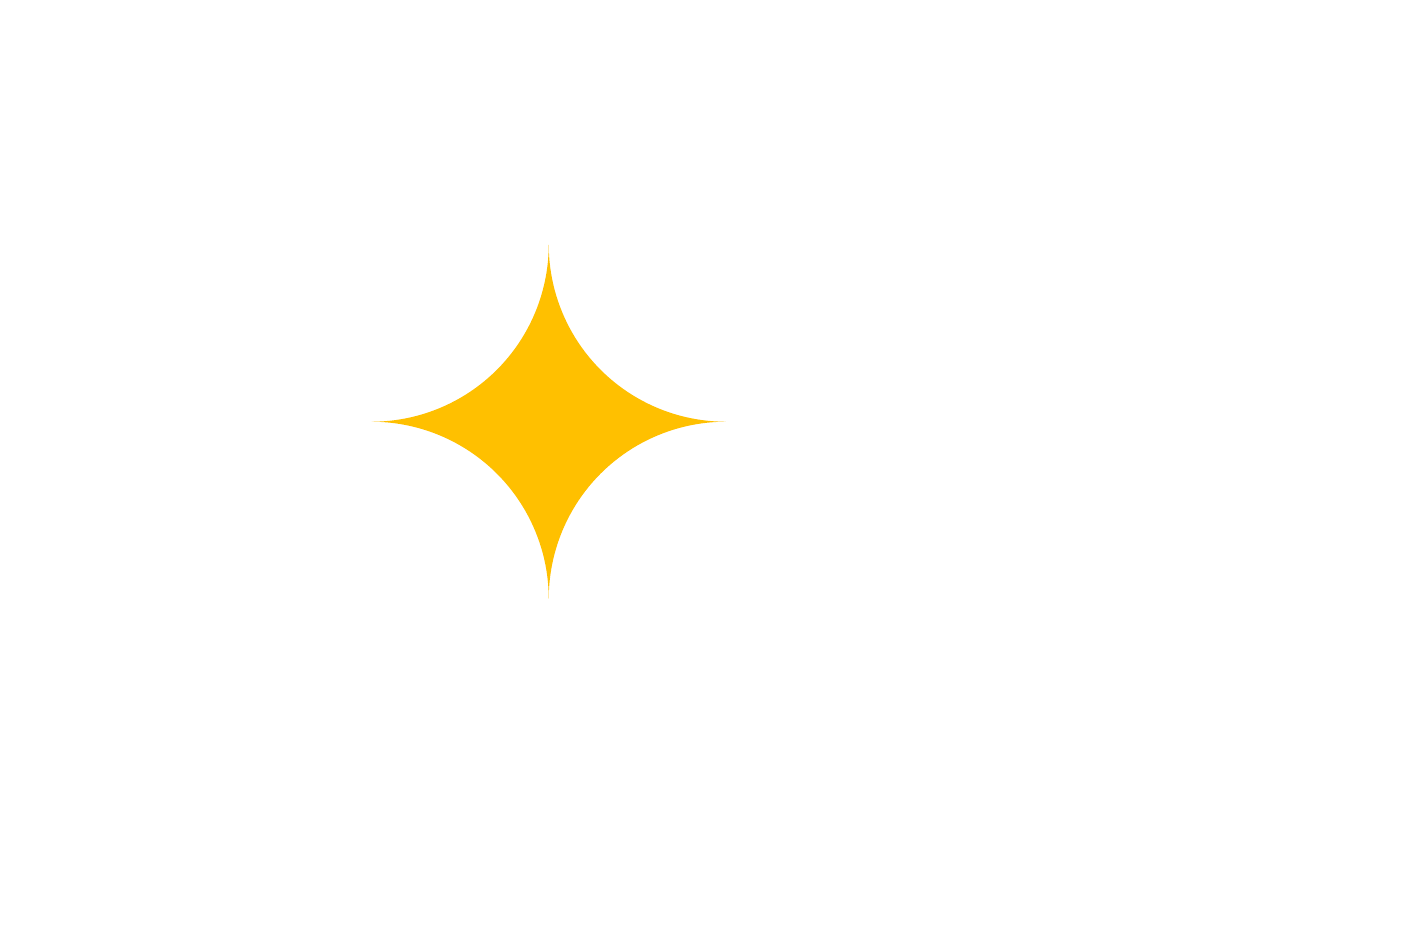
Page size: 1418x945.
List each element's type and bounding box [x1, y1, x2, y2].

text_box [371, 244, 726, 599]
